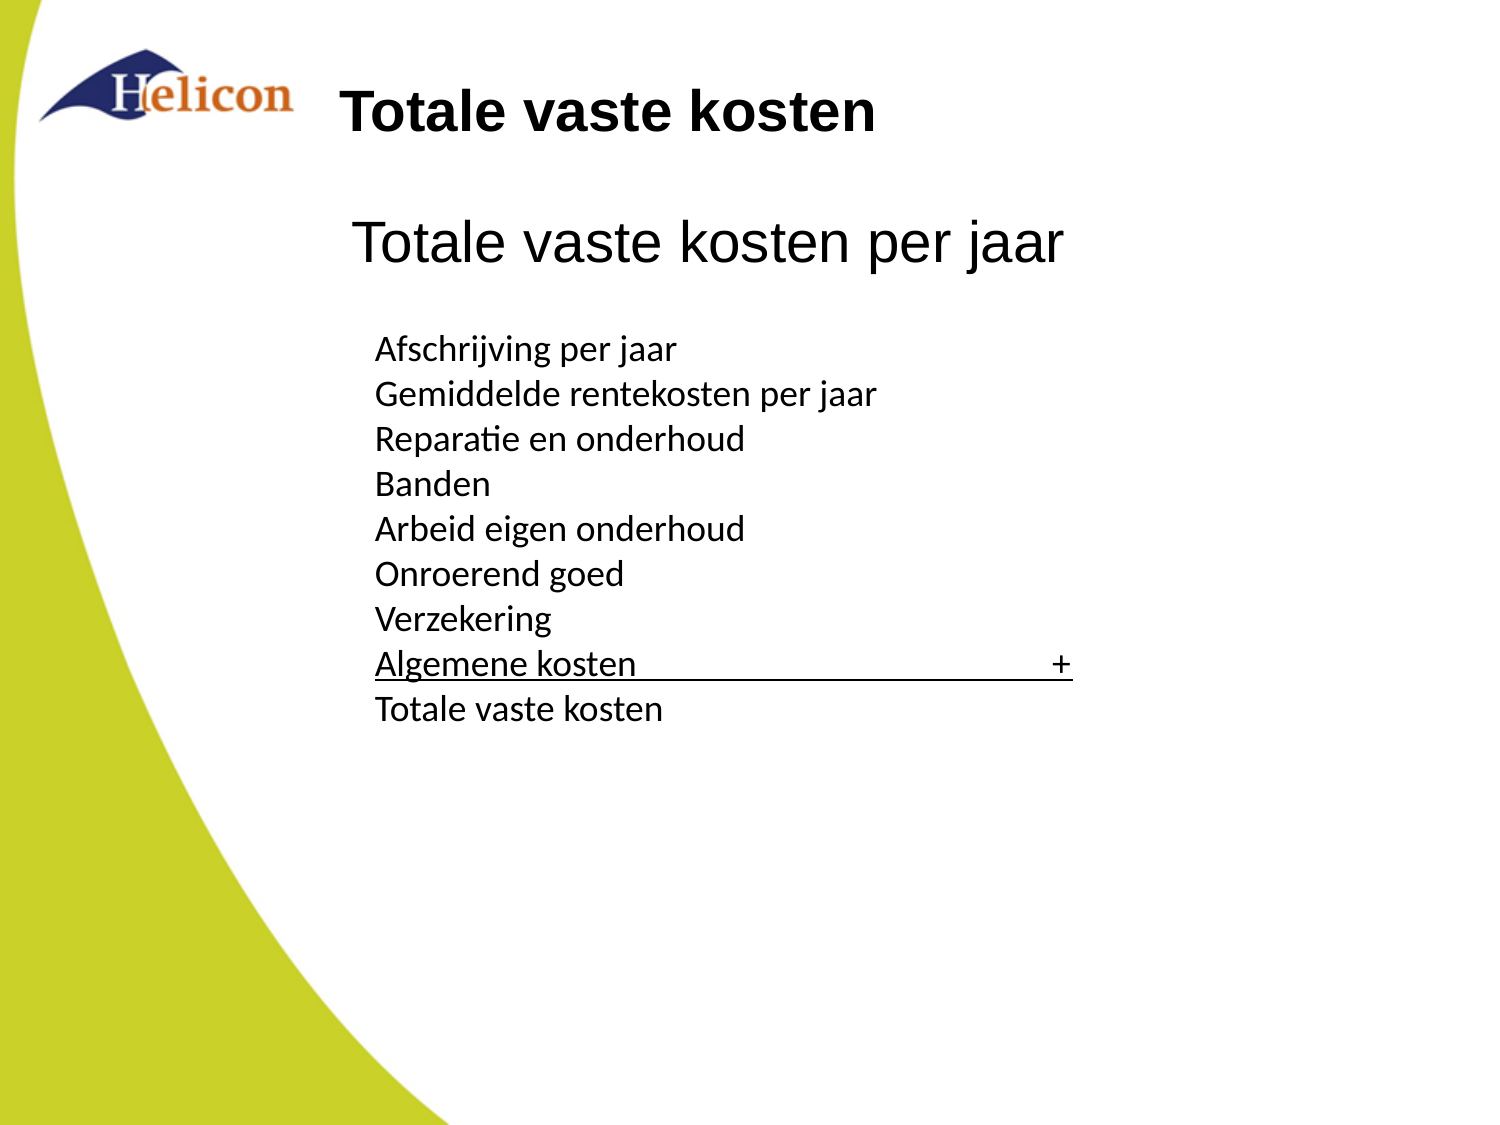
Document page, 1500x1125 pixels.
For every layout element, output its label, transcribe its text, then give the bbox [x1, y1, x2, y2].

text_box Afschrijving per jaar Gemiddelde rentekosten per jaar Reparatie en onderhoud Banden Arbeid eigen onderhoud Onroerend goed Verzekering Algemene kosten + Totale vaste kosten [360, 316, 1353, 737]
picture [0, 0, 1500, 1125]
list Totale vaste kosten per jaar [336, 196, 1425, 1005]
title Totale vaste kosten [324, 54, 1415, 161]
